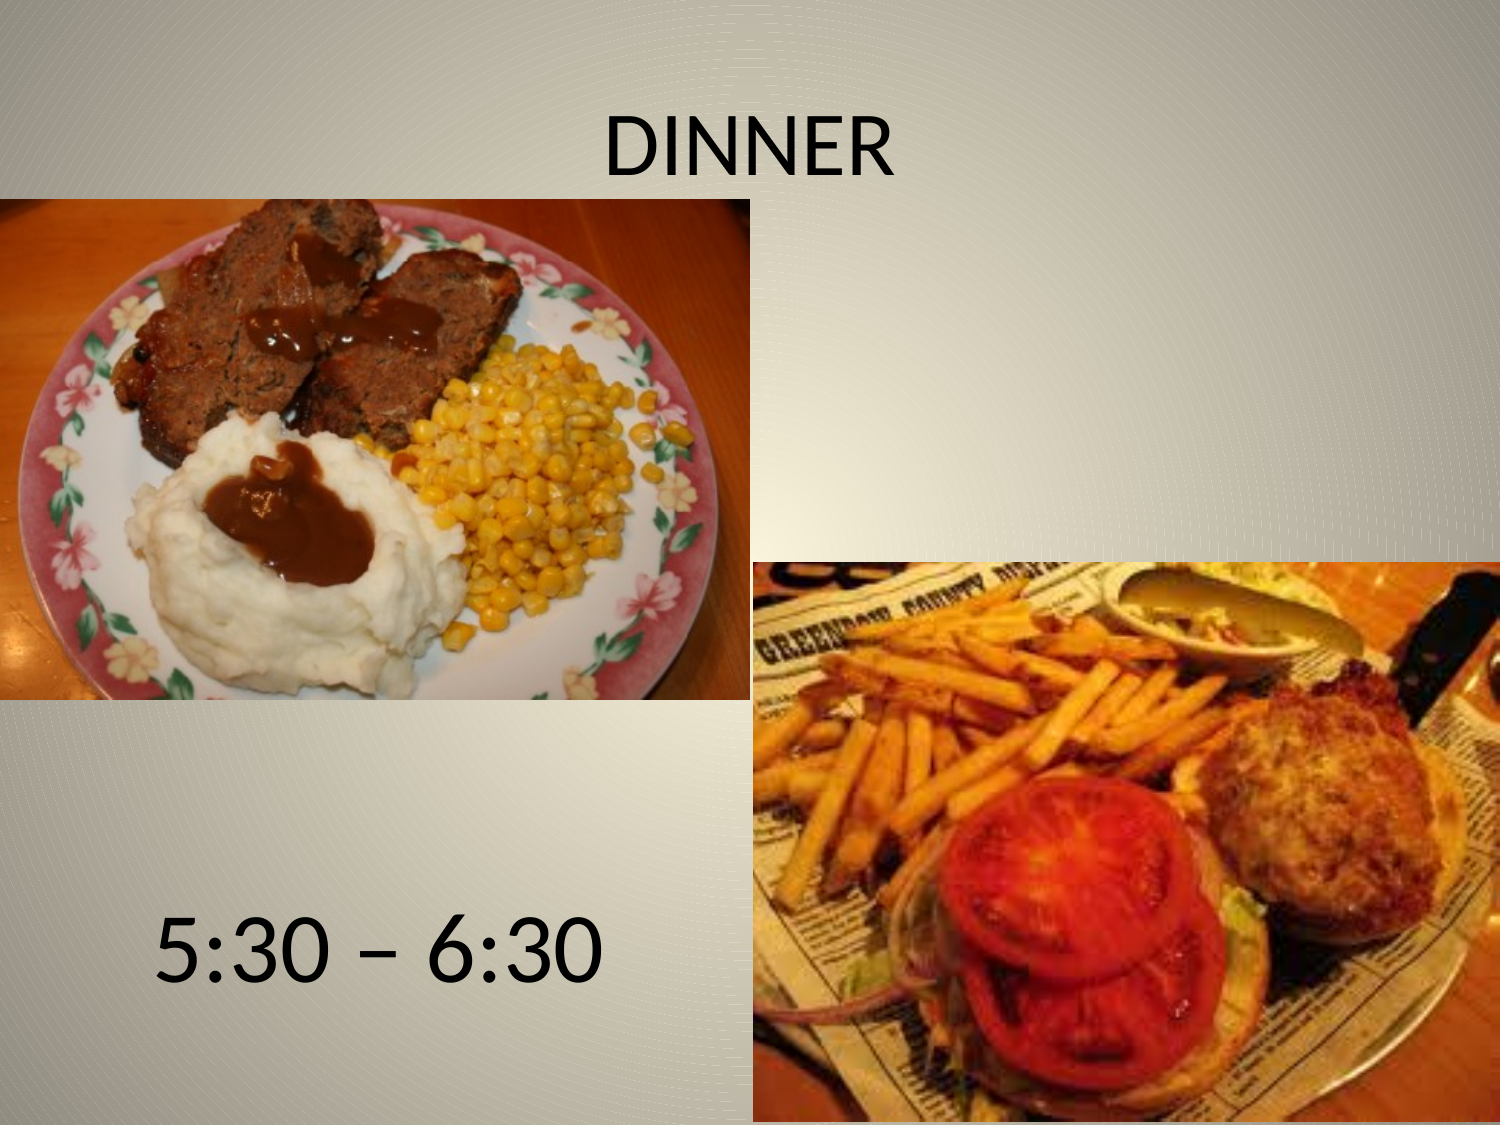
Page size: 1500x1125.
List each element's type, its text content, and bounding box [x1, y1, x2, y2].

text_box 5:30 – 6:30 [137, 875, 713, 1010]
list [753, 562, 1500, 1122]
picture [0, 199, 751, 701]
title DINNER [75, 45, 1425, 233]
